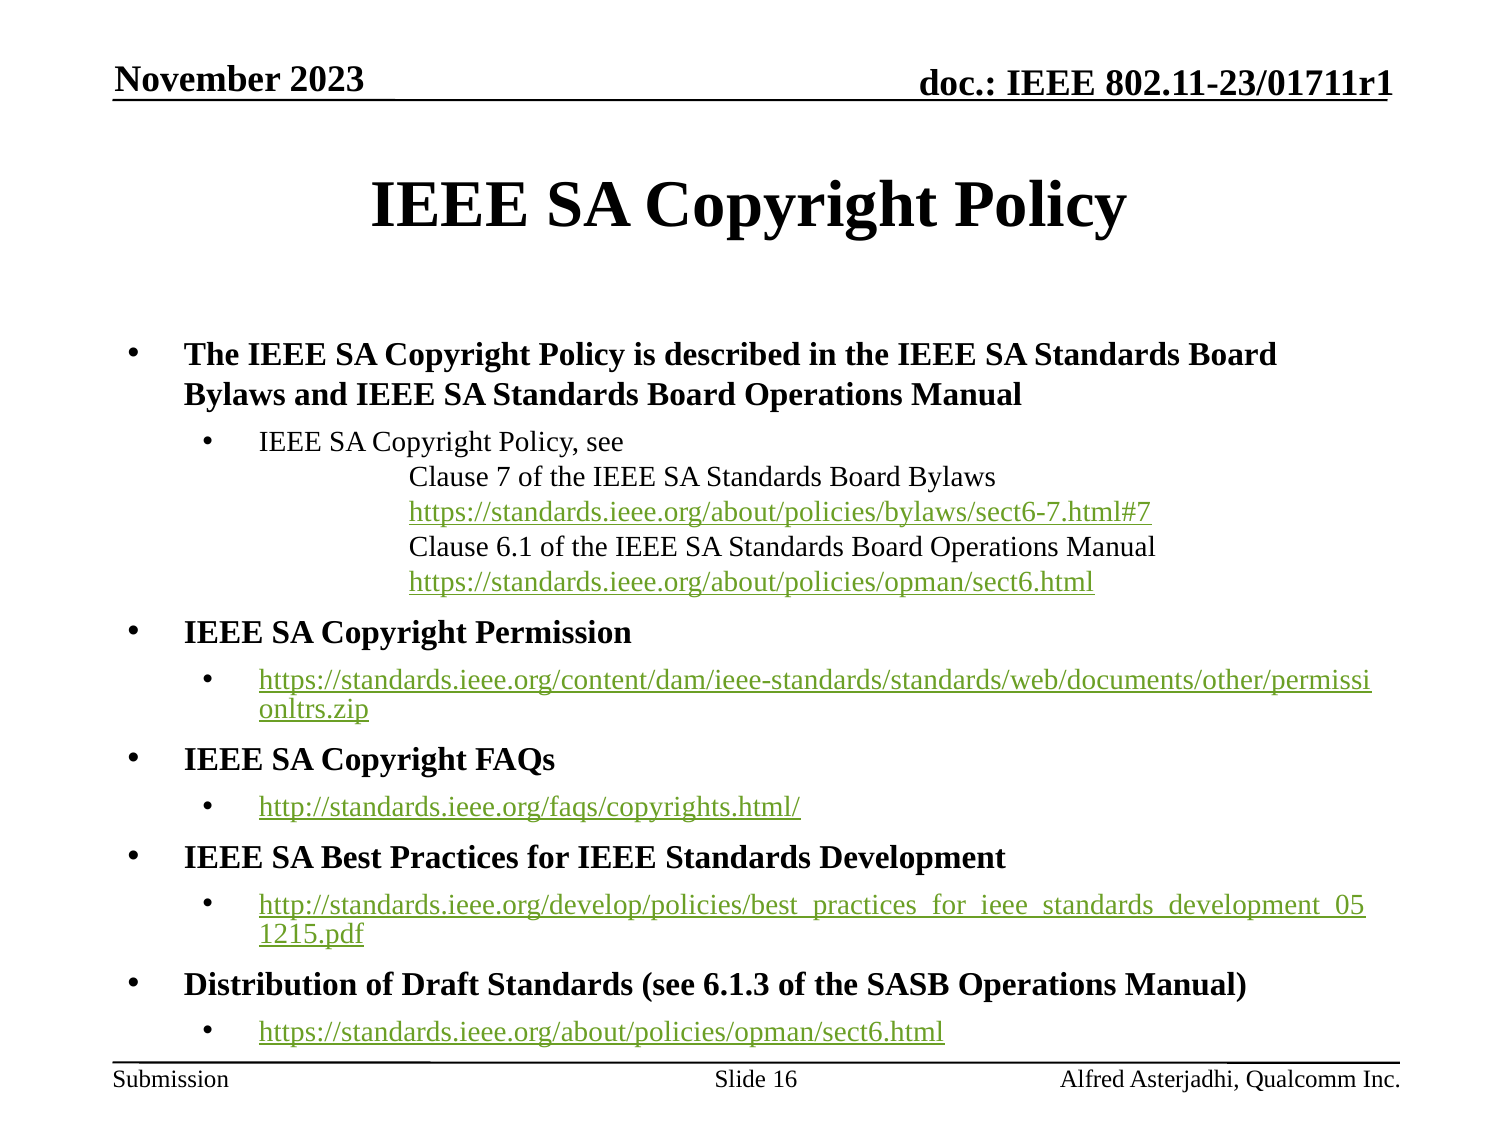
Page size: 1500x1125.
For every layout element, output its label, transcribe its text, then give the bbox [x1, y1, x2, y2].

title IEEE SA Copyright Policy [112, 112, 1388, 288]
slide_number Slide 16 [712, 1061, 800, 1123]
list The IEEE SA Copyright Policy is described in the IEEE SA Standards Board Bylaws and IEEE SA Standards Board Operations Manual IEEE SA Copyright Policy, see Clause 7 of the IEEE SA Standards Board Bylaws https://standards.ieee.org/about/policies/bylaws/sect6-7.html#7 Clause 6.1 of the IEEE SA Standards Board Operations Manual https://standards.ieee.org/about/policies/opman/sect6.html IEEE SA Copyright Permission https://standards.ieee.org/content/dam/ieee-standards/standards/web/documents/other/permissionltrs.zip IEEE SA Copyright FAQs http://standards.ieee.org/faqs/copyrights.html/ IEEE SA Best Practices for IEEE Standards Development http://standards.ieee.org/develop/policies/best_practices_for_ieee_standards_development_051215.pdf Distribution of Draft Standards (see 6.1.3 of the SASB Operations Manual) https://standards.ieee.org/about/policies/opman/sect6.html [112, 324, 1388, 1063]
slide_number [114, 54, 423, 100]
footer Alfred Asterjadhi, Qualcomm Inc. [878, 1061, 1402, 1093]
